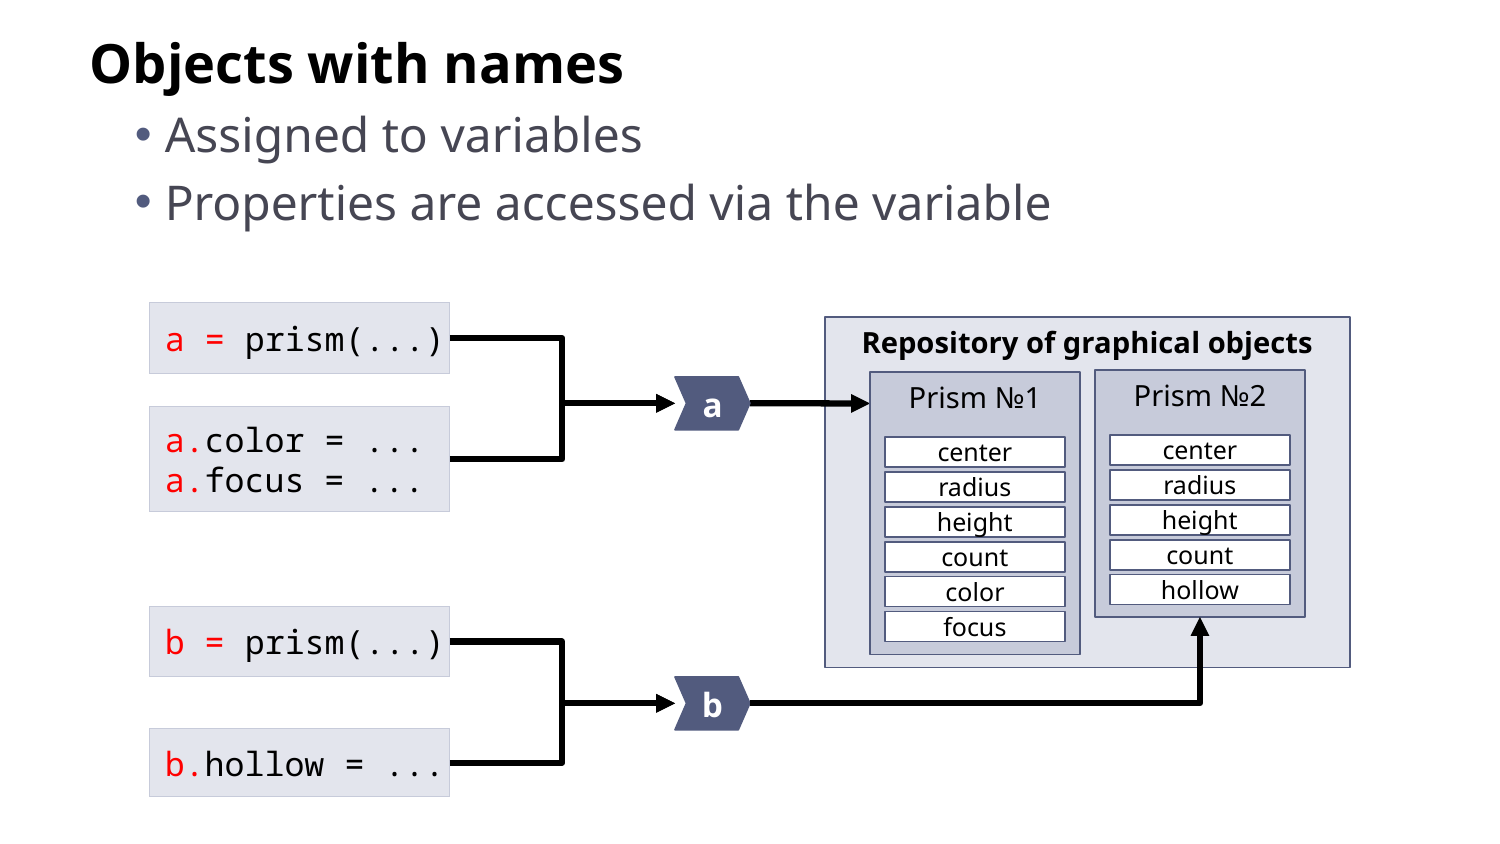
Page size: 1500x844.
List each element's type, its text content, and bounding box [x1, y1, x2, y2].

text_box radius [883, 470, 1067, 503]
text_box radius [1108, 468, 1292, 501]
text_box a = prism(...) [149, 302, 450, 374]
text_box center [1108, 433, 1292, 466]
text_box a [692, 375, 752, 432]
text_box center [883, 435, 1067, 468]
text_box b = prism(...) [149, 606, 450, 677]
list Objects with names Assigned to variables Properties are accessed via the variable [75, 21, 1475, 835]
text_box b [692, 675, 747, 732]
text_box hollow [1108, 573, 1292, 606]
text_box Repository of graphical objects [823, 315, 1352, 669]
text_box count [883, 540, 1067, 573]
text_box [449, 402, 687, 460]
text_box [449, 703, 687, 763]
text_box count [1108, 538, 1292, 571]
text_box color [883, 575, 1067, 608]
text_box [449, 641, 687, 703]
text_box focus [883, 610, 1067, 616]
text_box height [883, 505, 1067, 538]
text_box height [1108, 503, 1292, 536]
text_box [749, 616, 1201, 704]
text_box a.color = ... a.focus = ... [149, 406, 450, 512]
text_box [449, 337, 687, 402]
text_box Prism №1 [868, 370, 1082, 616]
text_box Prism №2 [1093, 368, 1307, 619]
text_box b.hollow = ... [149, 728, 450, 797]
